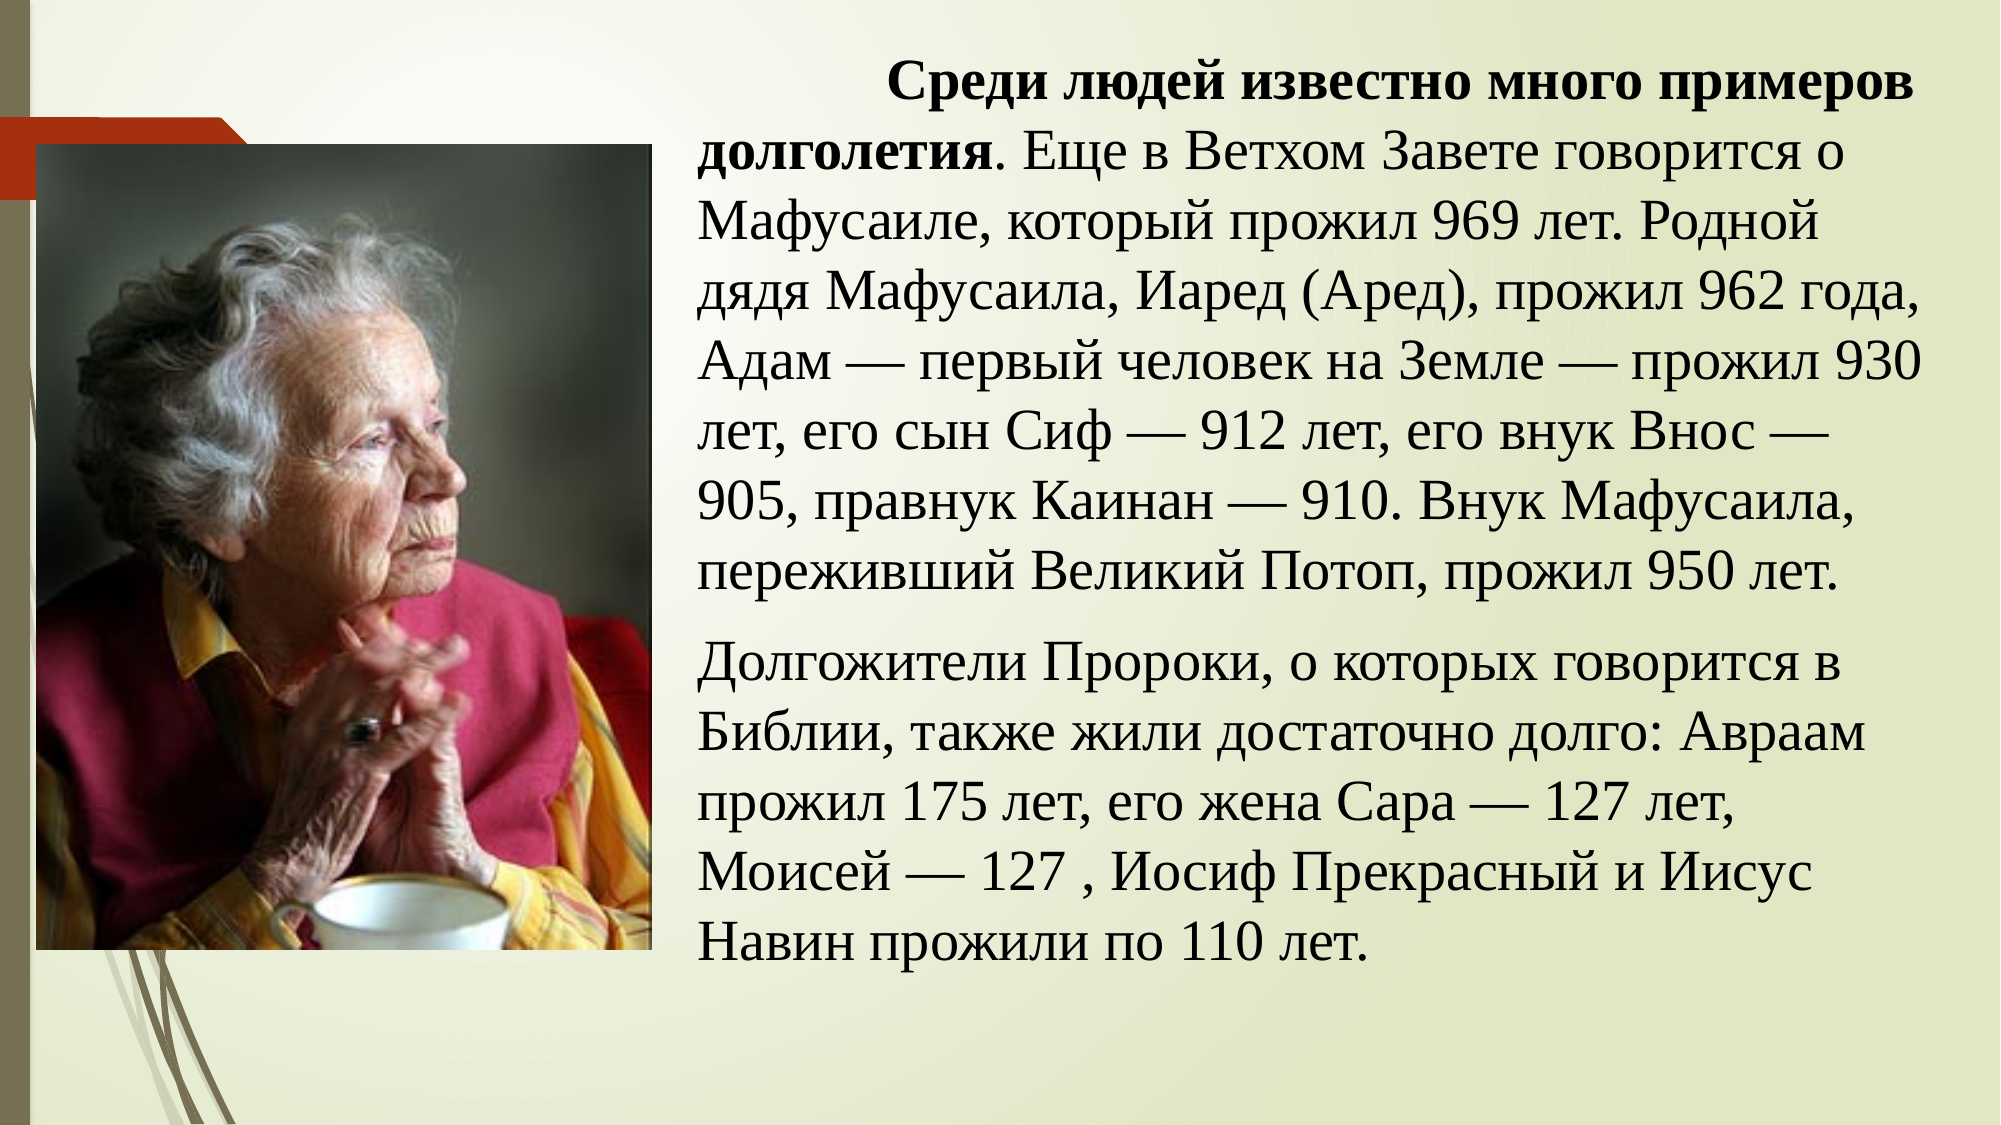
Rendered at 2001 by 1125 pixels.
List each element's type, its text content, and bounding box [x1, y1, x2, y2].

list Среди людей известно много примеров долголетия. Еще в Ветхом Завете говорится о Мафусаиле, который прожил 969 лет. Родной дядя Мафусаила, Иаред (Аред), прожил 962 года, Адам — первый человек на Земле — прожил 930 лет, его сын Сиф — 912 лет, его внук Внос — 905, правнук Каинан — 910. Внук Мафусаила, переживший Великий Потоп, прожил 950 лет. Долгожители Пророки, о которых говорится в Библии, также жили достаточно долго: Авраам прожил 175 лет, его жена Сара — 127 лет, Моисей — 127 , Иосиф Прекрасный и Иисус Навин прожили по 110 лет. [682, 33, 1944, 1090]
picture [36, 144, 653, 950]
